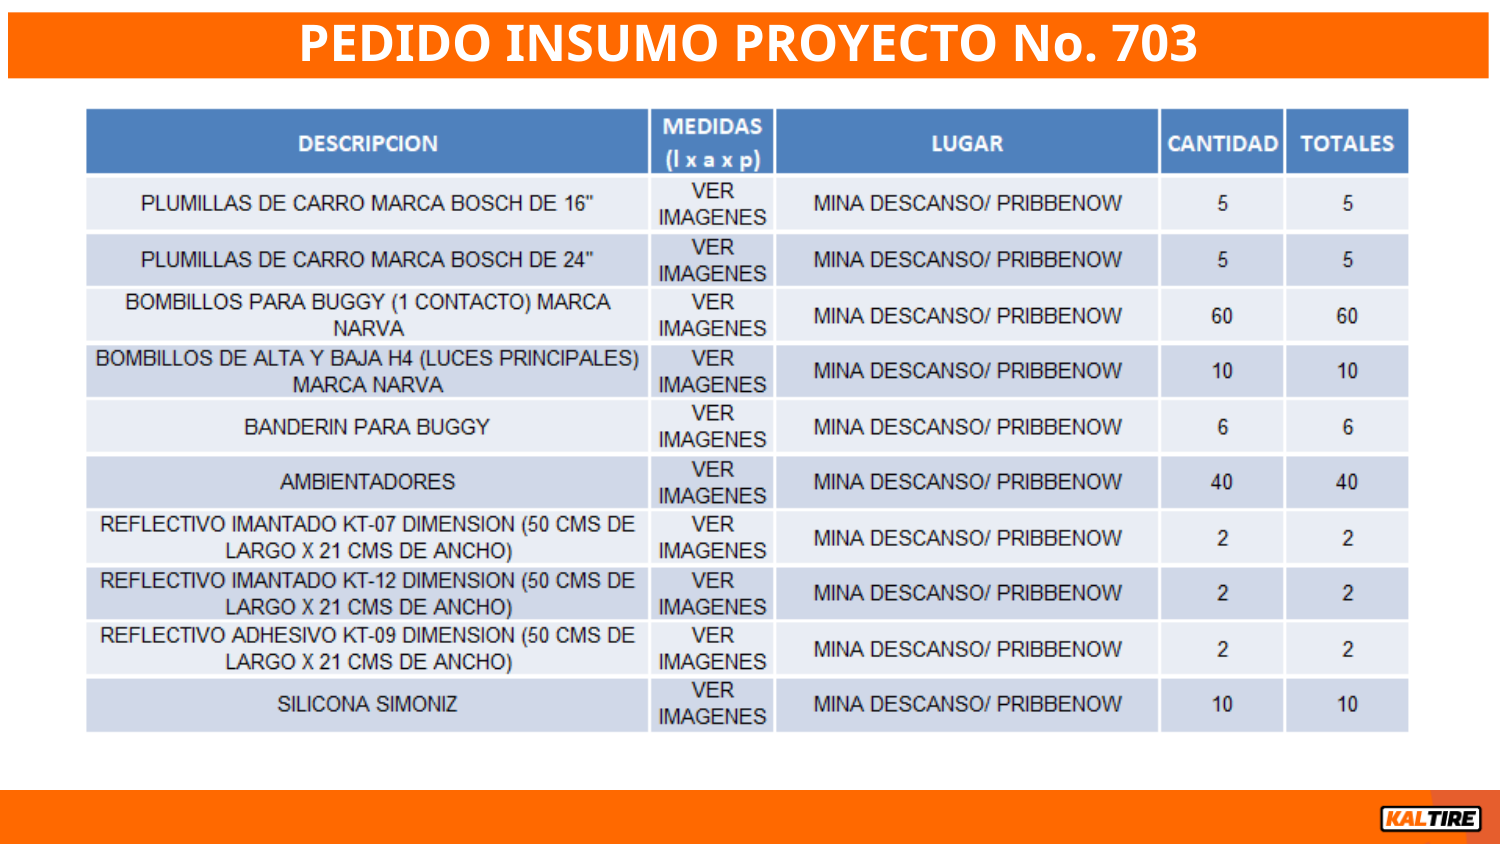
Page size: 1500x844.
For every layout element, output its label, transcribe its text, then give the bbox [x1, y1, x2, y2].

picture [0, 790, 1500, 844]
text_box PEDIDO INSUMO PROYECTO No. 703 [8, 12, 1489, 79]
picture [82, 103, 1418, 741]
